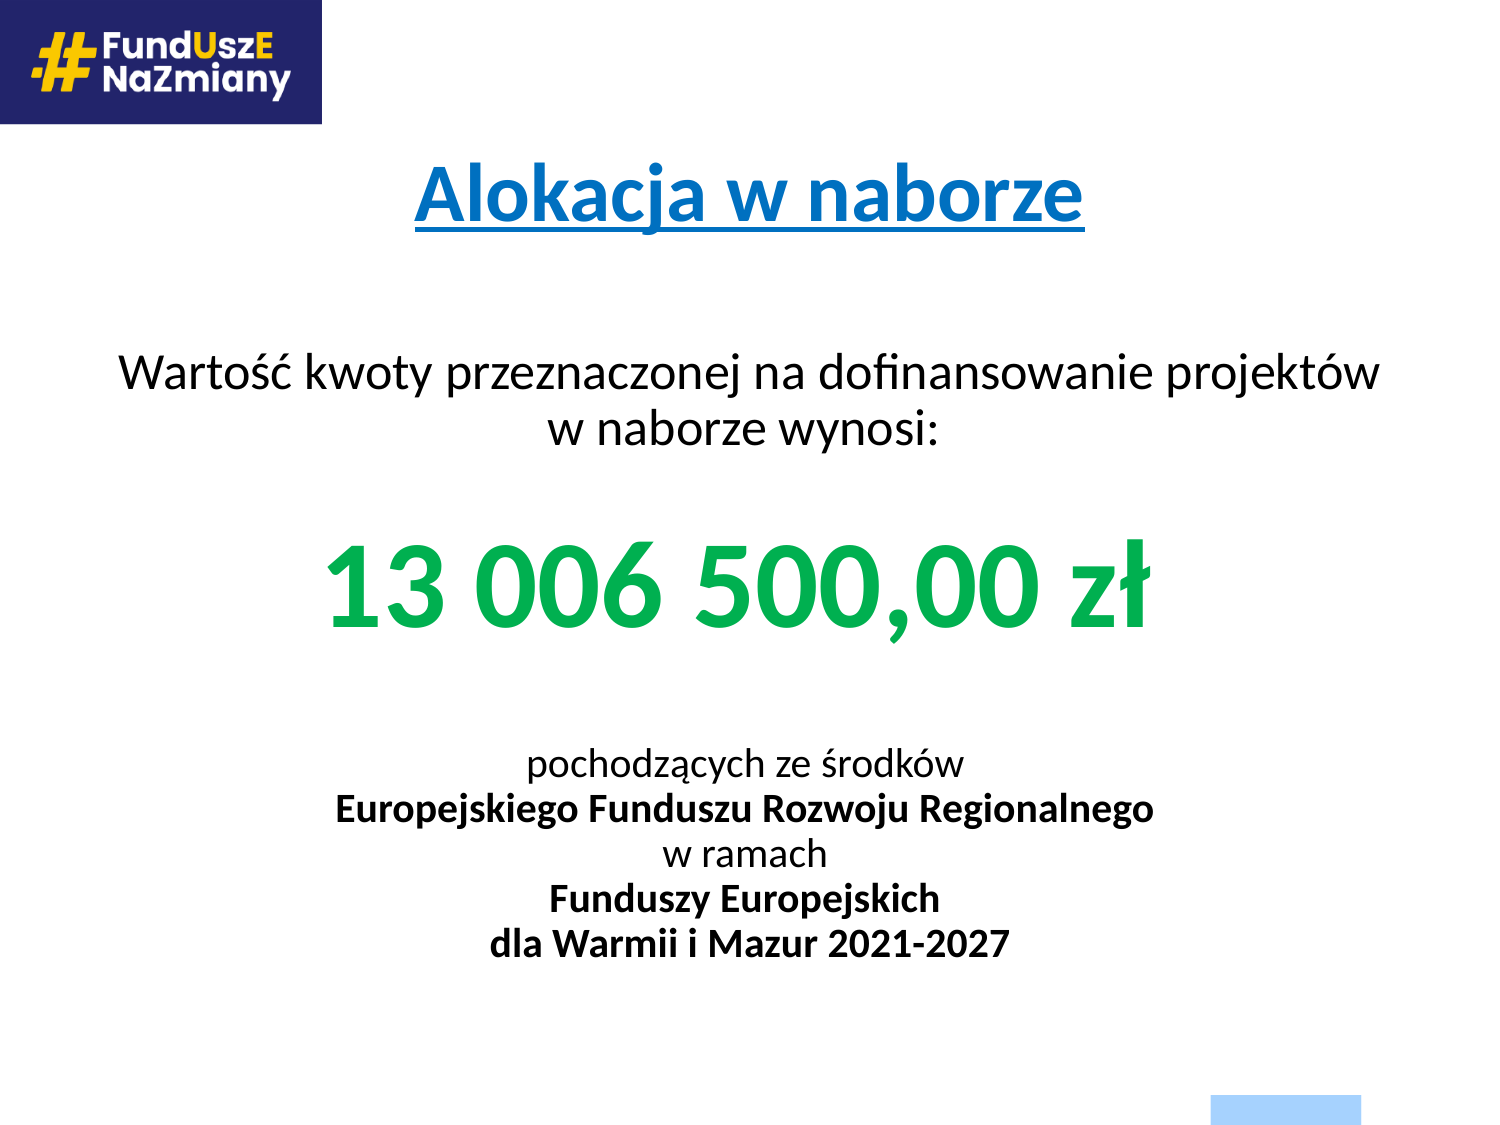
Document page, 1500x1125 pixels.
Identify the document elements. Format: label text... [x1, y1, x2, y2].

list Wartość kwoty przeznaczonej na dofinansowanie projektów w naborze wynosi: 13 006 500,00 zł pochodzących ze środków Europejskiego Funduszu Rozwoju Regionalnego w ramach Funduszy Europejskich dla Warmii i Mazur 2021-2027 [103, 337, 1397, 1048]
title Alokacja w naborze [103, 139, 1397, 319]
picture [0, 0, 1500, 1125]
